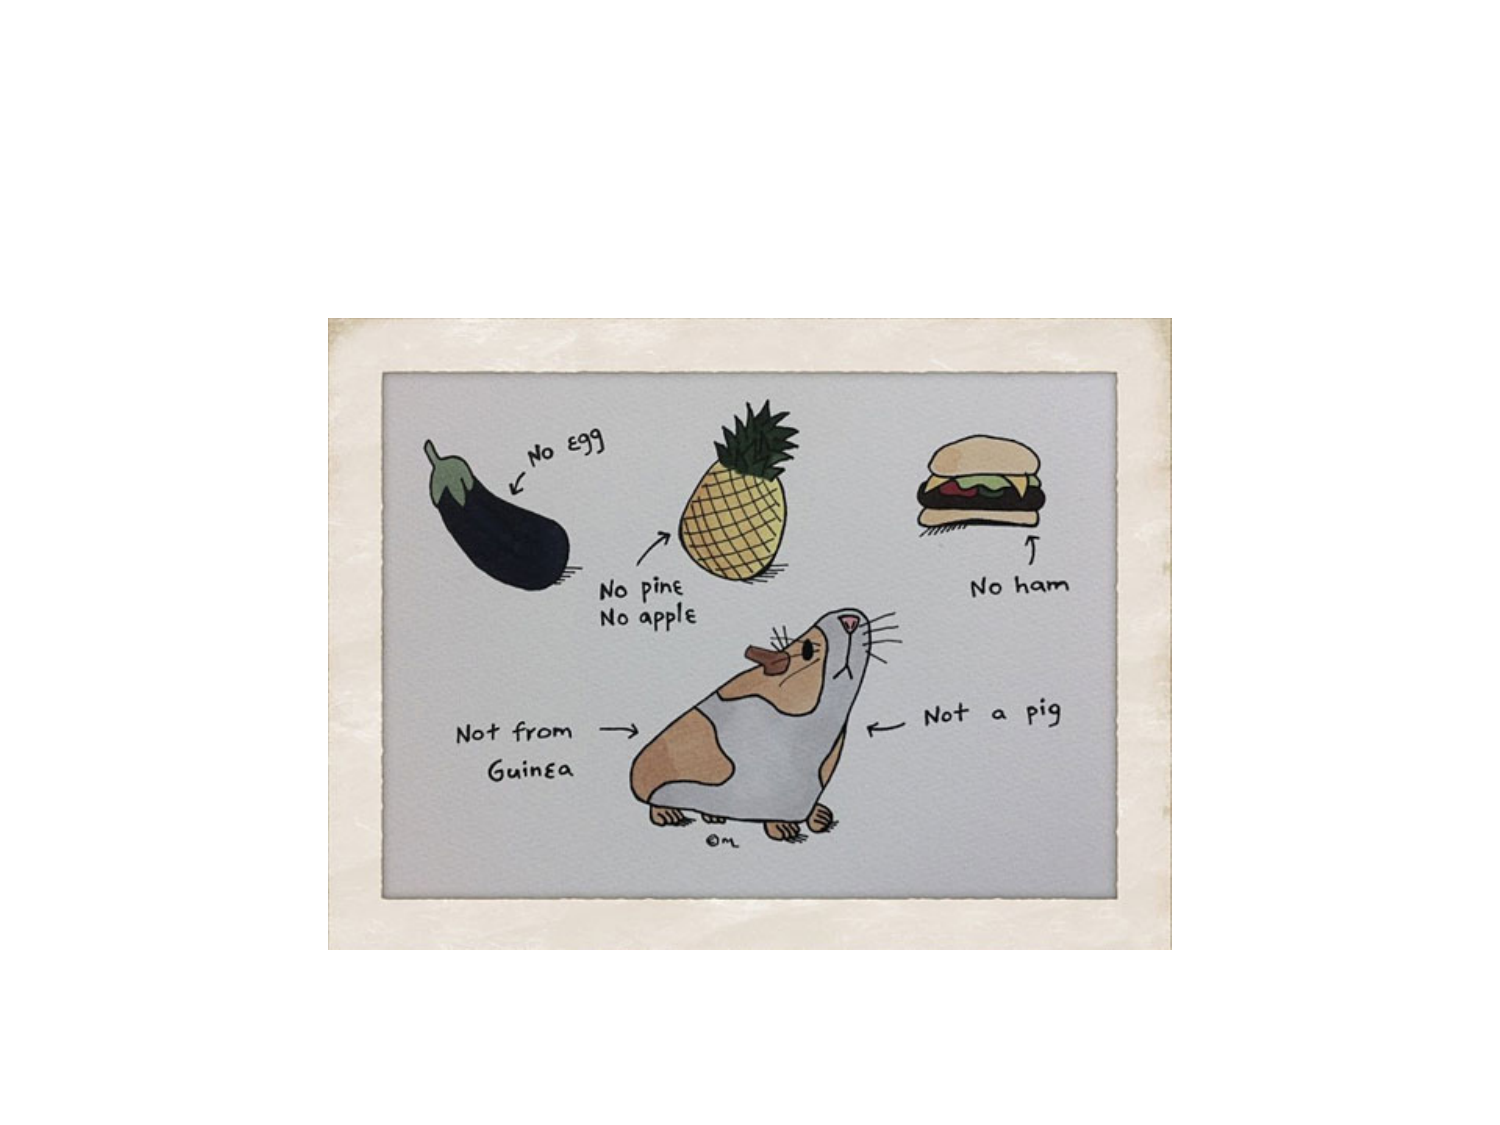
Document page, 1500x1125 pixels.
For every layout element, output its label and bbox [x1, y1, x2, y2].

list [327, 317, 1173, 950]
